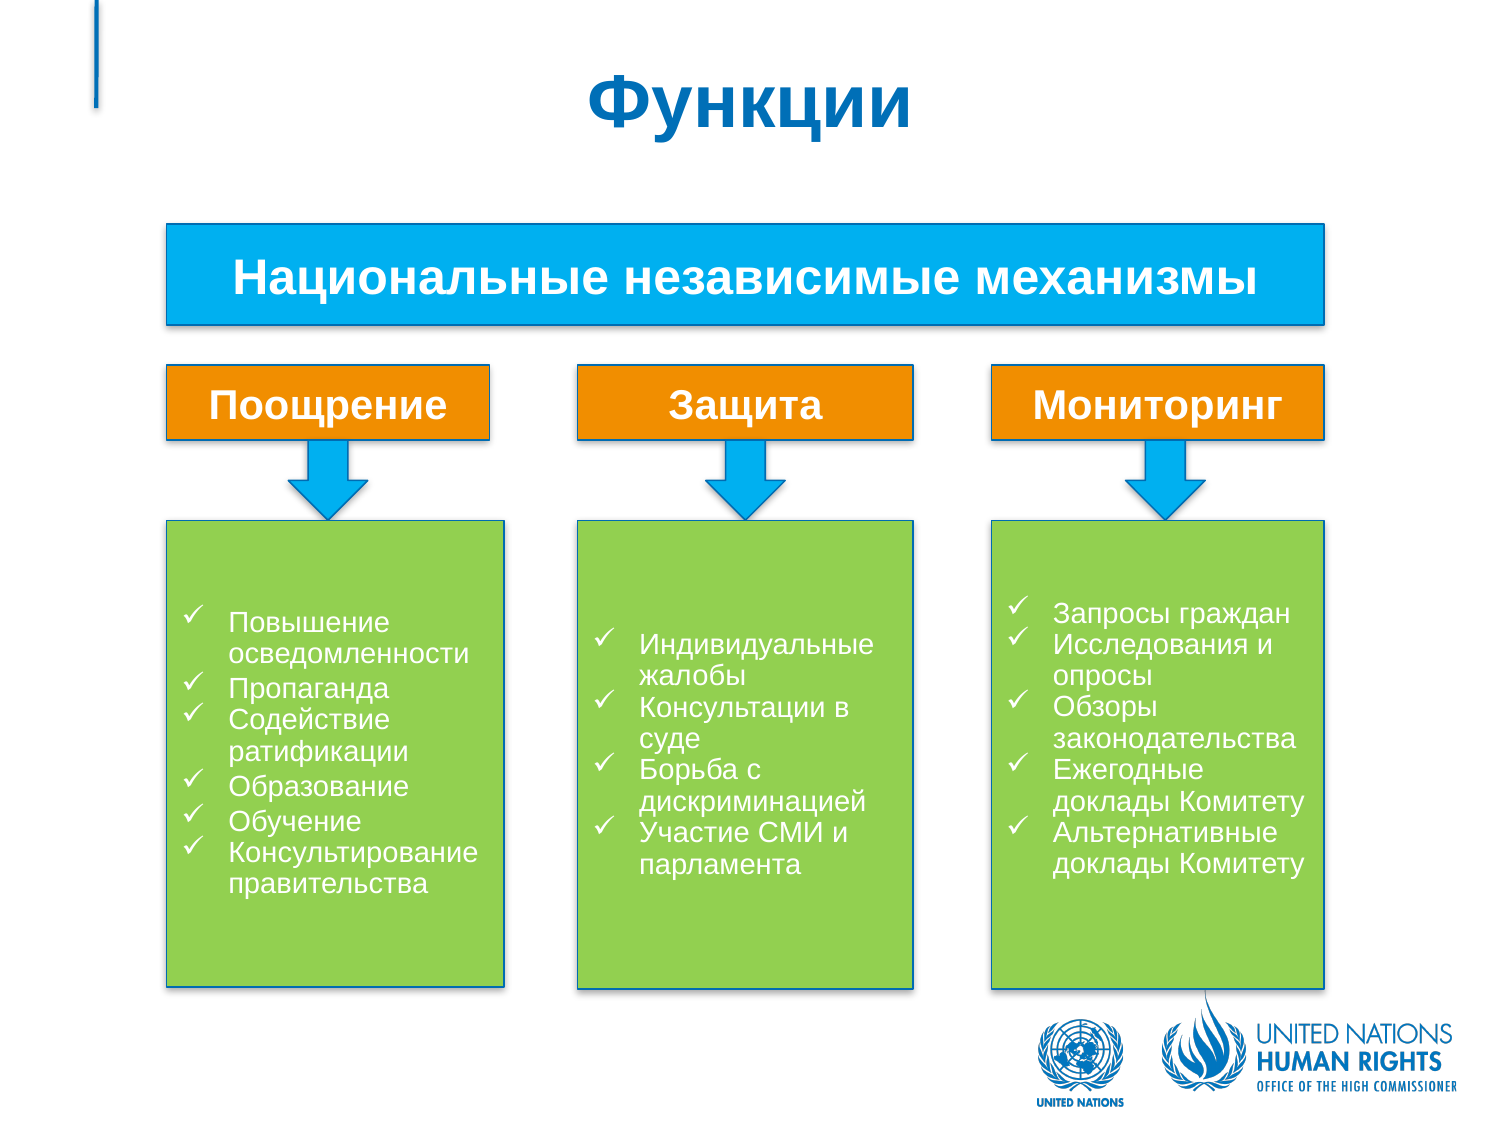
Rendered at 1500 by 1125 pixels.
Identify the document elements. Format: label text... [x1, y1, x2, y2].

title Функции [65, 45, 1437, 224]
text_box [287, 439, 369, 518]
picture [1037, 990, 1457, 1107]
text_box [1124, 439, 1206, 518]
text_box Индивидуальные жалобы Консультации в суде Борьба с дискриминацией Участие СМИ и парламента [577, 520, 914, 990]
text_box Защита [577, 364, 914, 441]
text_box Мониторинг [991, 364, 1325, 441]
text_box [166, 333, 1325, 1039]
text_box Национальные независимые механизмы [166, 223, 1325, 326]
text_box [704, 439, 786, 518]
text_box Повышение осведомленности Пропаганда Содействие ратификации Образование Обучение Консультирование правительства [166, 520, 505, 988]
text_box Поощрение [166, 364, 490, 441]
text_box Запросы граждан Исследования и опросы Обзоры законодательства Ежегодные доклады Комитету Альтернативные доклады Комитету [991, 520, 1325, 990]
